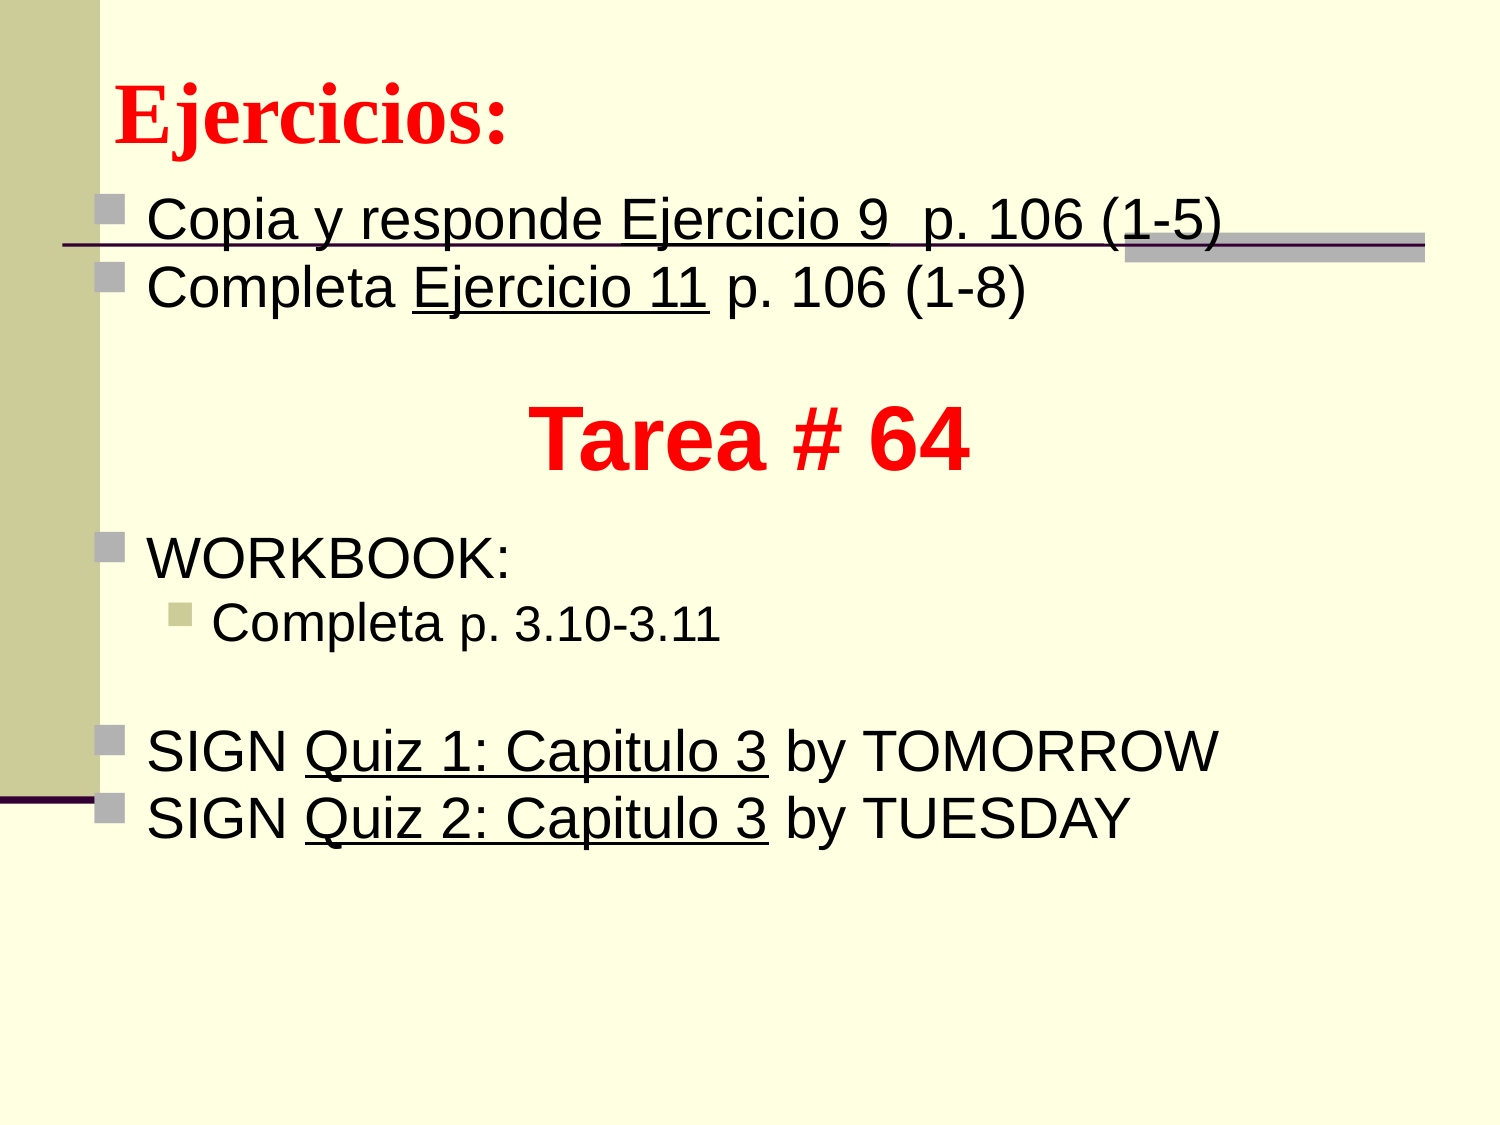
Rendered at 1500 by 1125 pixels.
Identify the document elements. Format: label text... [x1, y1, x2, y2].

list Copia y responde Ejercicio 9 p. 106 (1-5) Completa Ejercicio 11 p. 106 (1-8) WORKBOOK: Completa p. 3.10-3.11 SIGN Quiz 1: Capitulo 3 by TOMORROW SIGN Quiz 2: Capitulo 3 by TUESDAY [75, 500, 1425, 1113]
list Copia y responde Ejercicio 9 p. 106 (1-5) Completa Ejercicio 11 p. 106 (1-8) WORKBOOK: Completa p. 3.10-3.11 SIGN Quiz 1: Capitulo 3 by TOMORROW SIGN Quiz 2: Capitulo 3 by TUESDAY [75, 187, 1425, 367]
text_box Tarea # 64 [74, 367, 1425, 500]
title Ejercicios: [99, 42, 1450, 175]
